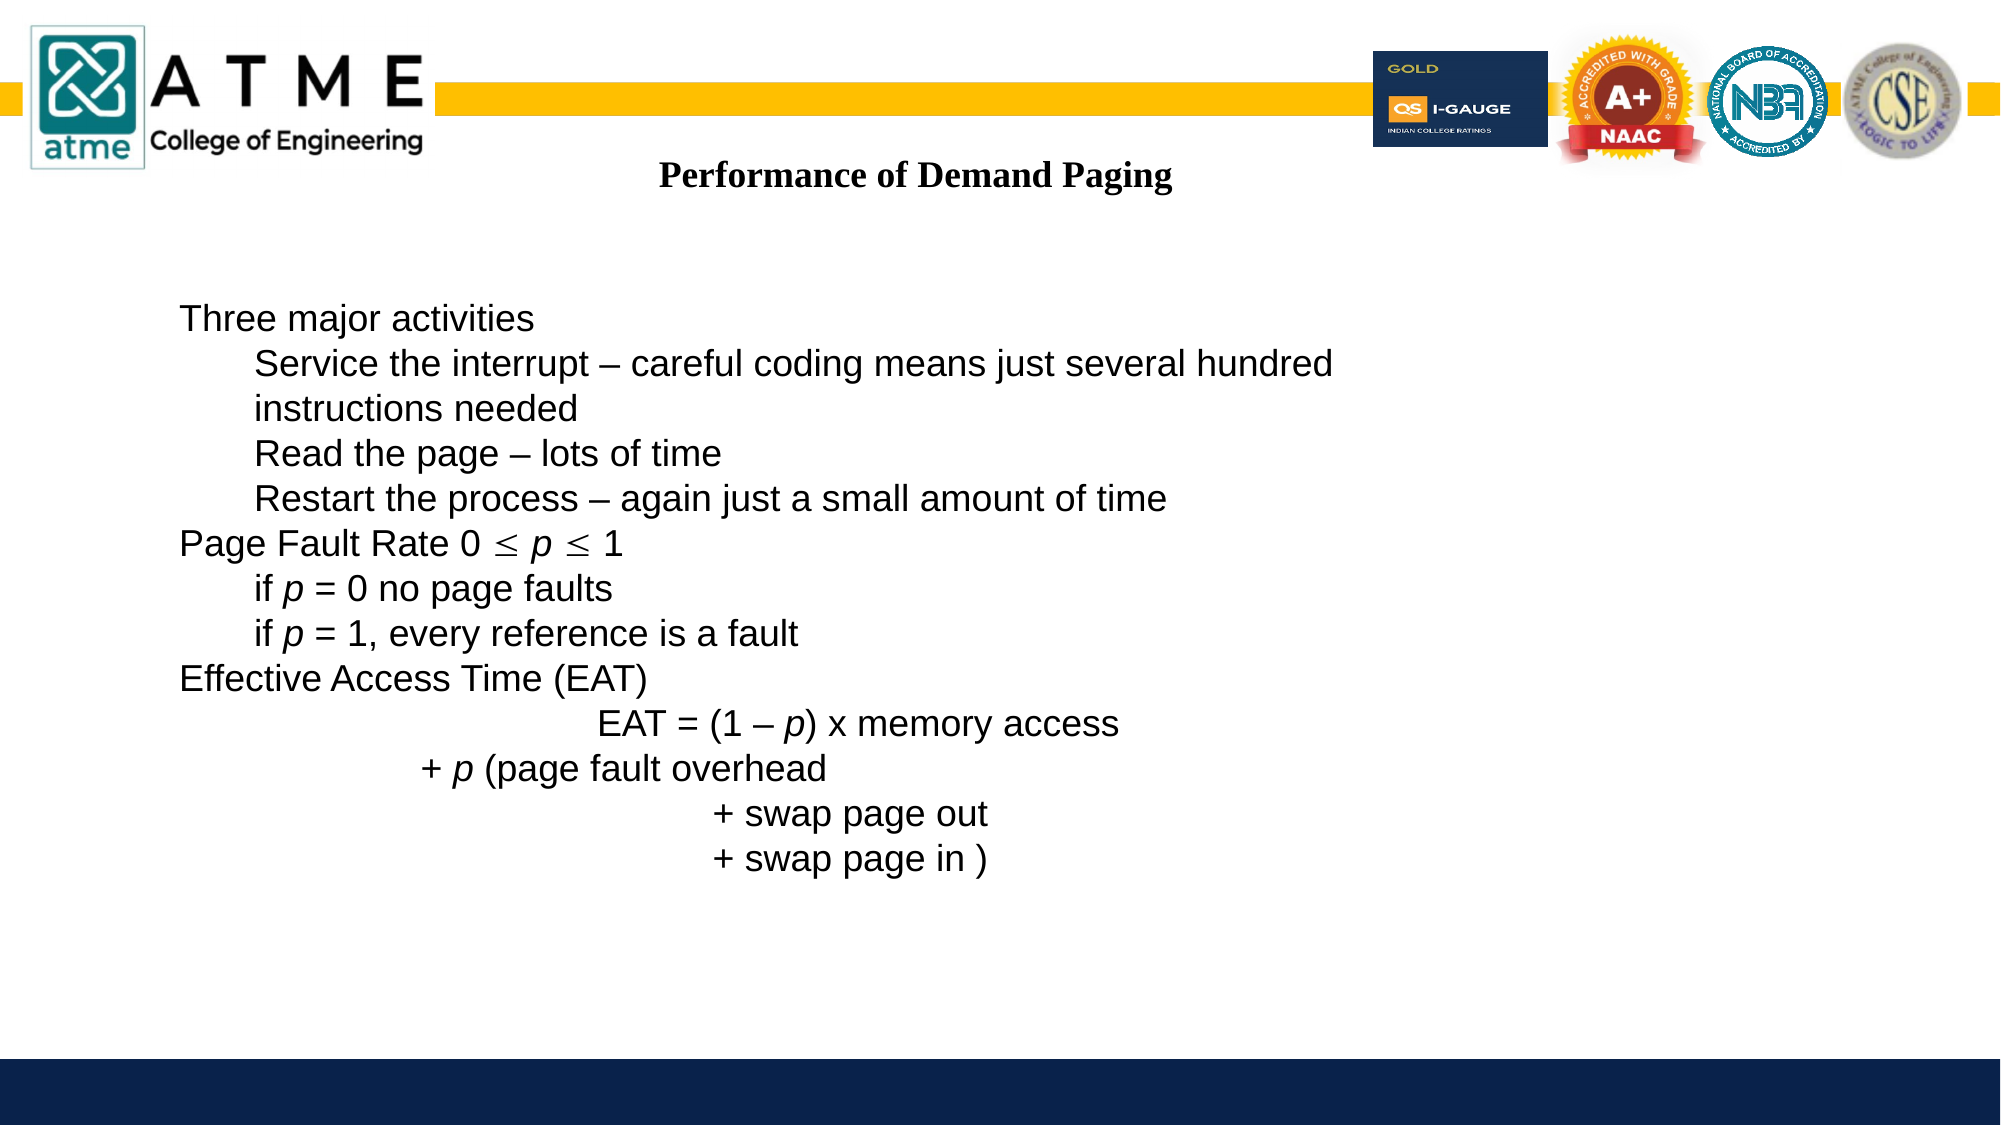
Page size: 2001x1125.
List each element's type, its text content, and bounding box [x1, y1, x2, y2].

list Three major activities Service the interrupt – careful coding means just several hundred instructions needed Read the page – lots of time Restart the process – again just a small amount of time Page Fault Rate 0  p  1 if p = 0 no page faults if p = 1, every reference is a fault Effective Access Time (EAT) EAT = (1 – p) x memory access + p (page fault overhead + swap page out + swap page in ) [164, 286, 1431, 1049]
picture [22, 15, 435, 178]
picture [0, 1059, 2001, 1125]
title Performance of Demand Paging [644, 142, 1837, 244]
picture [1840, 26, 1968, 176]
picture [1373, 20, 1828, 142]
